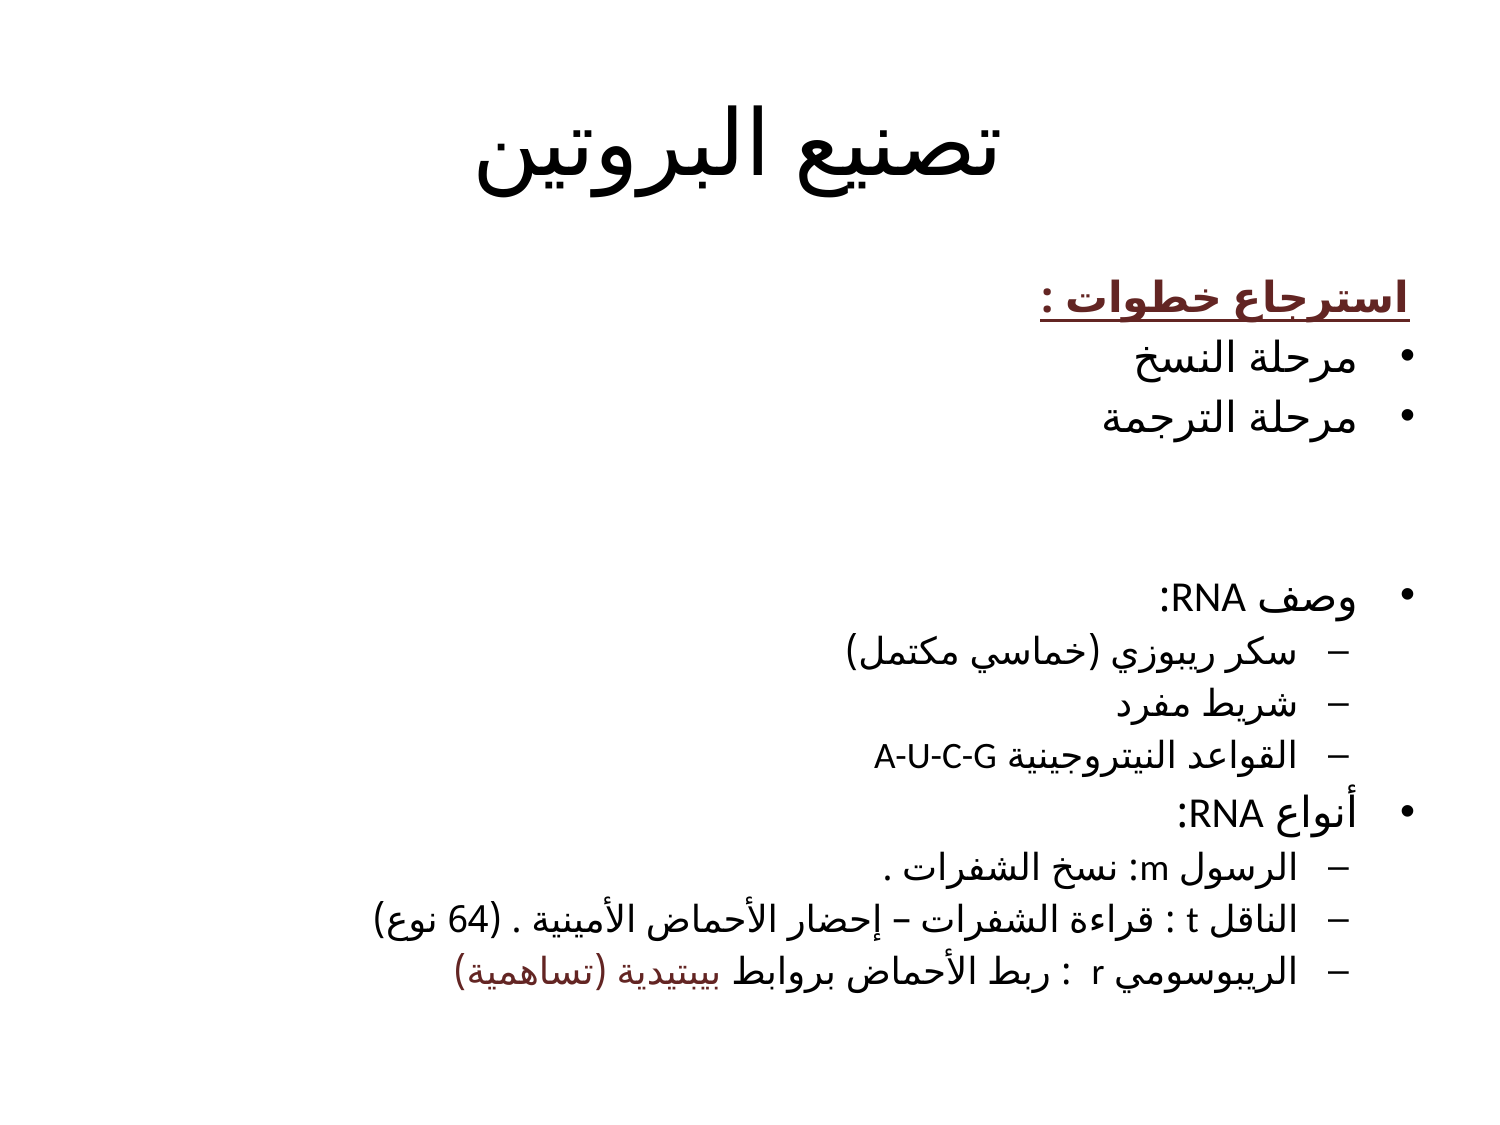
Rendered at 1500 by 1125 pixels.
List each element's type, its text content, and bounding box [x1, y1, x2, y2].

list استرجاع خطوات : مرحلة النسخ مرحلة الترجمة وصف RNA: سكر ريبوزي (خماسي مكتمل) شريط مفرد القواعد النيتروجينية A-U-C-G أنواع RNA: الرسول m: نسخ الشفرات . الناقل t : قراءة الشفرات – إحضار الأحماض الأمينية . (64 نوع) الريبوسومي r : ربط الأحماض بروابط بيبتيدية (تساهمية) [75, 262, 1425, 1005]
title تصنيع البروتين [75, 45, 1425, 233]
